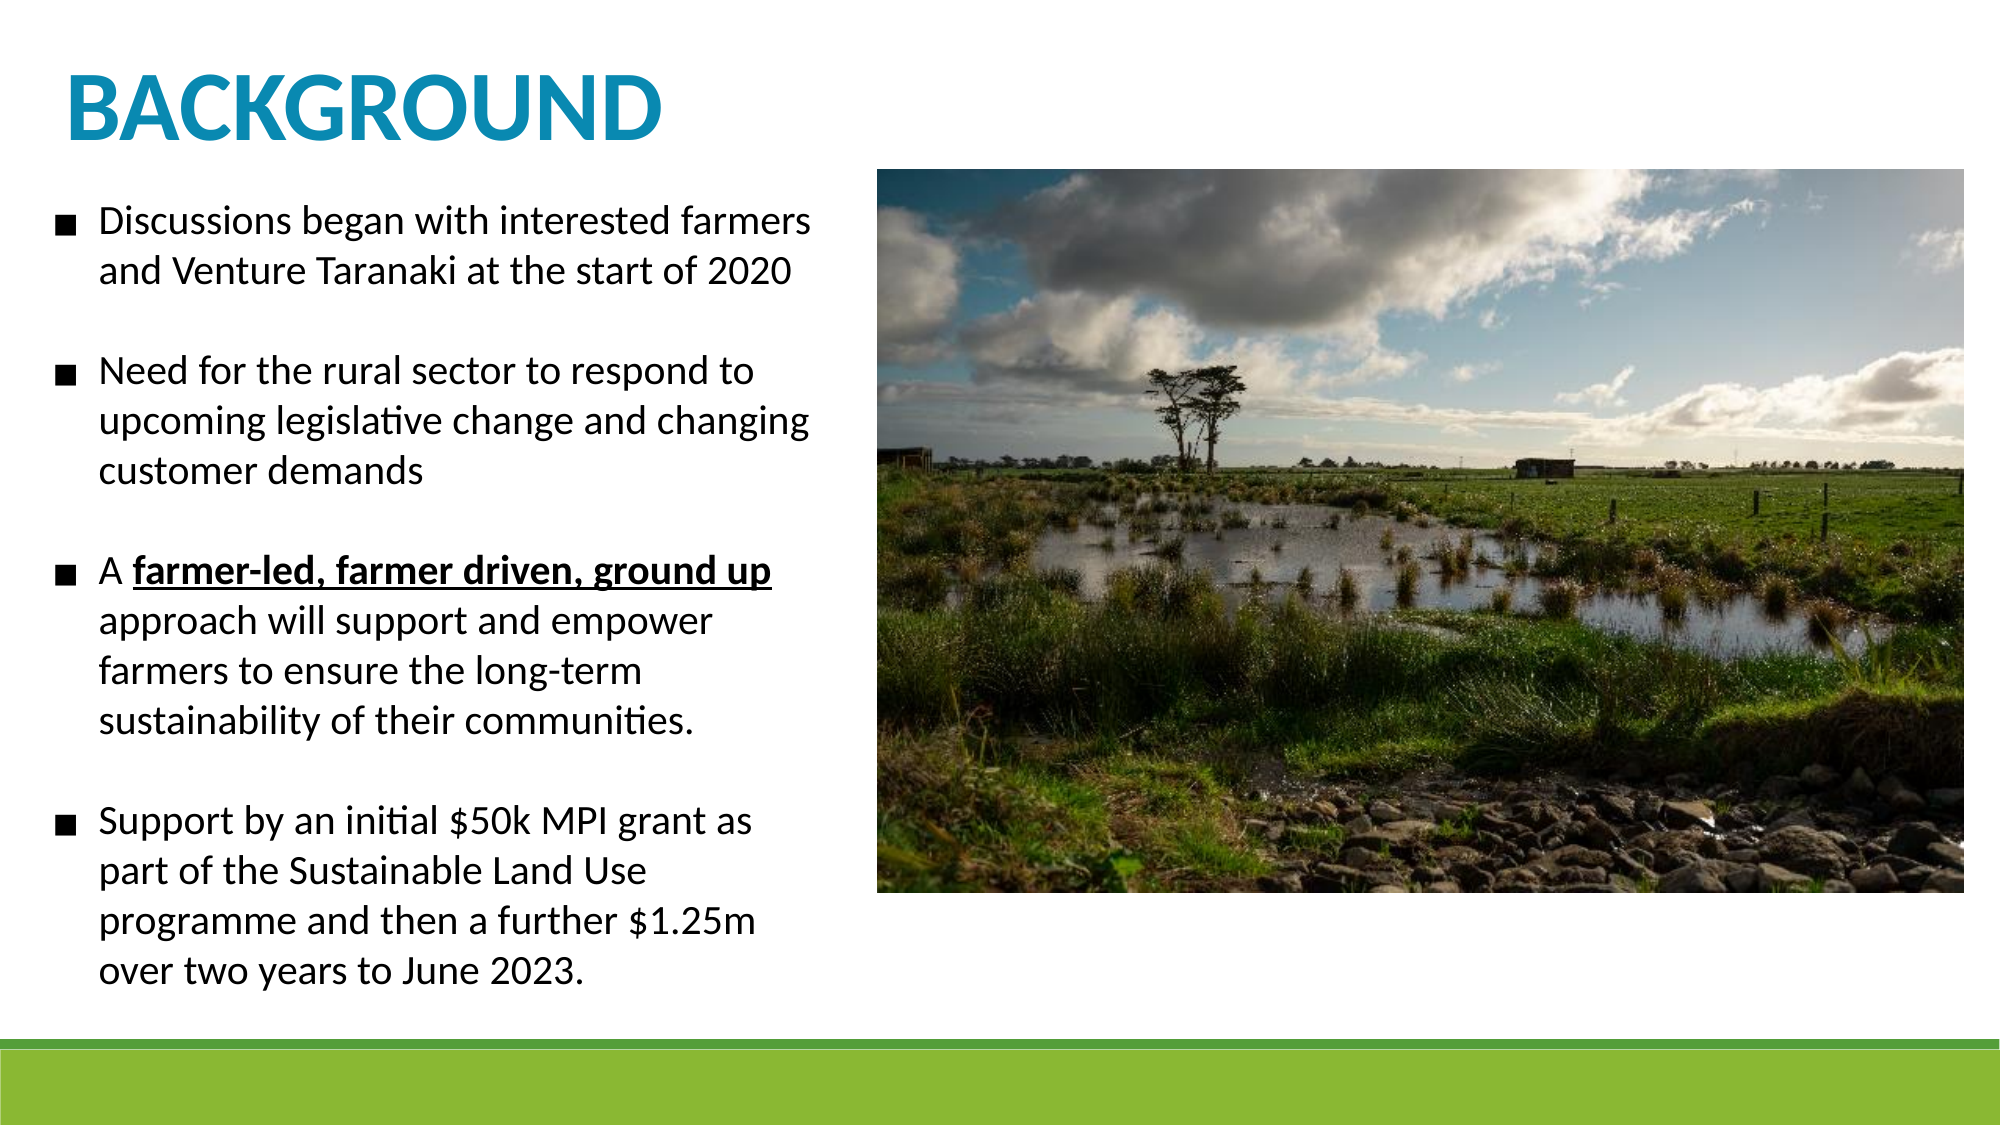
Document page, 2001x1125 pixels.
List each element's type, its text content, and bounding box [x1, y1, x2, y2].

picture [877, 168, 1964, 893]
text_box Discussions began with interested farmers and Venture Taranaki at the start of 2020 Need for the rural sector to respond to upcoming legislative change and changing customer demands A farmer-led, farmer driven, ground up approach will support and empower farmers to ensure the long-term sustainability of their communities. Support by an initial $50k MPI grant as part of the Sustainable Land Use programme and then a further $1.25m over two years to June 2023. [36, 185, 830, 1001]
text_box BACKGROUND [49, 32, 1263, 168]
